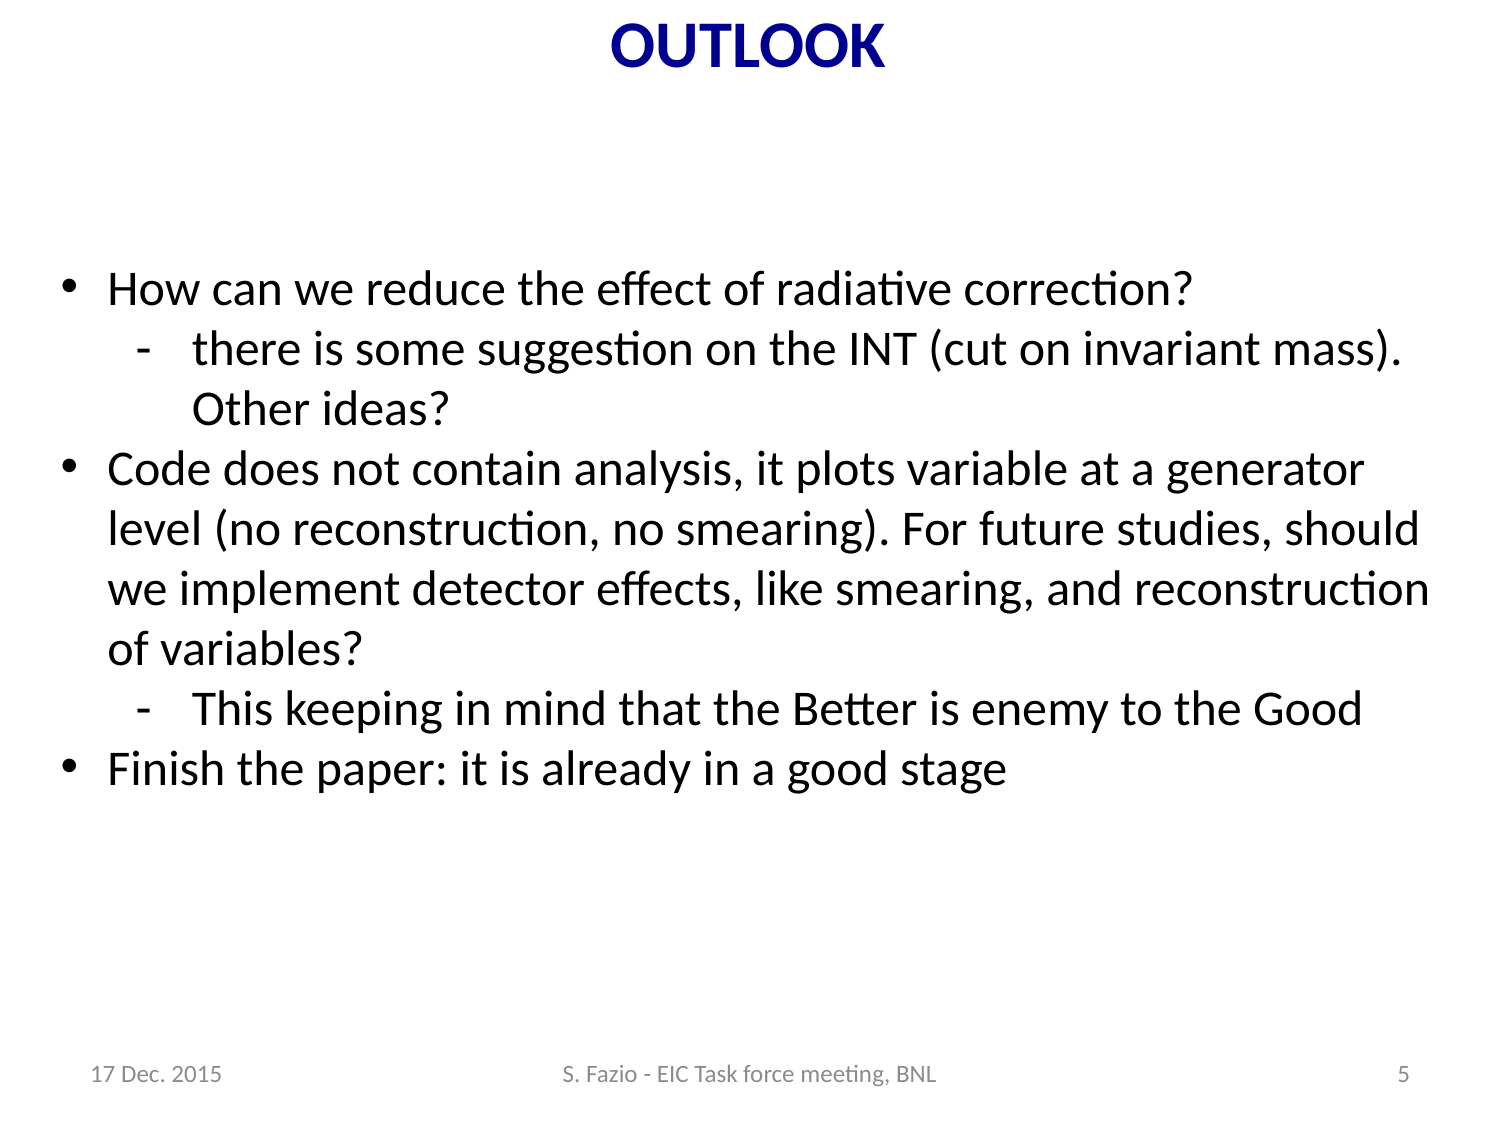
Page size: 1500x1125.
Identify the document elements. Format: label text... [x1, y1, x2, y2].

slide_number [75, 1042, 425, 1103]
footer S. Fazio - EIC Task force meeting, BNL [512, 1042, 988, 1103]
text_box How can we reduce the effect of radiative correction? there is some suggestion on the INT (cut on invariant mass). Other ideas? Code does not contain analysis, it plots variable at a generator level (no reconstruction, no smearing). For future studies, should we implement detector effects, like smearing, and reconstruction of variables? This keeping in mind that the Better is enemy to the Good Finish the paper: it is already in a good stage [45, 247, 1465, 803]
slide_number 5 [1074, 1042, 1425, 1103]
text_box OUTLOOK [596, 0, 902, 89]
